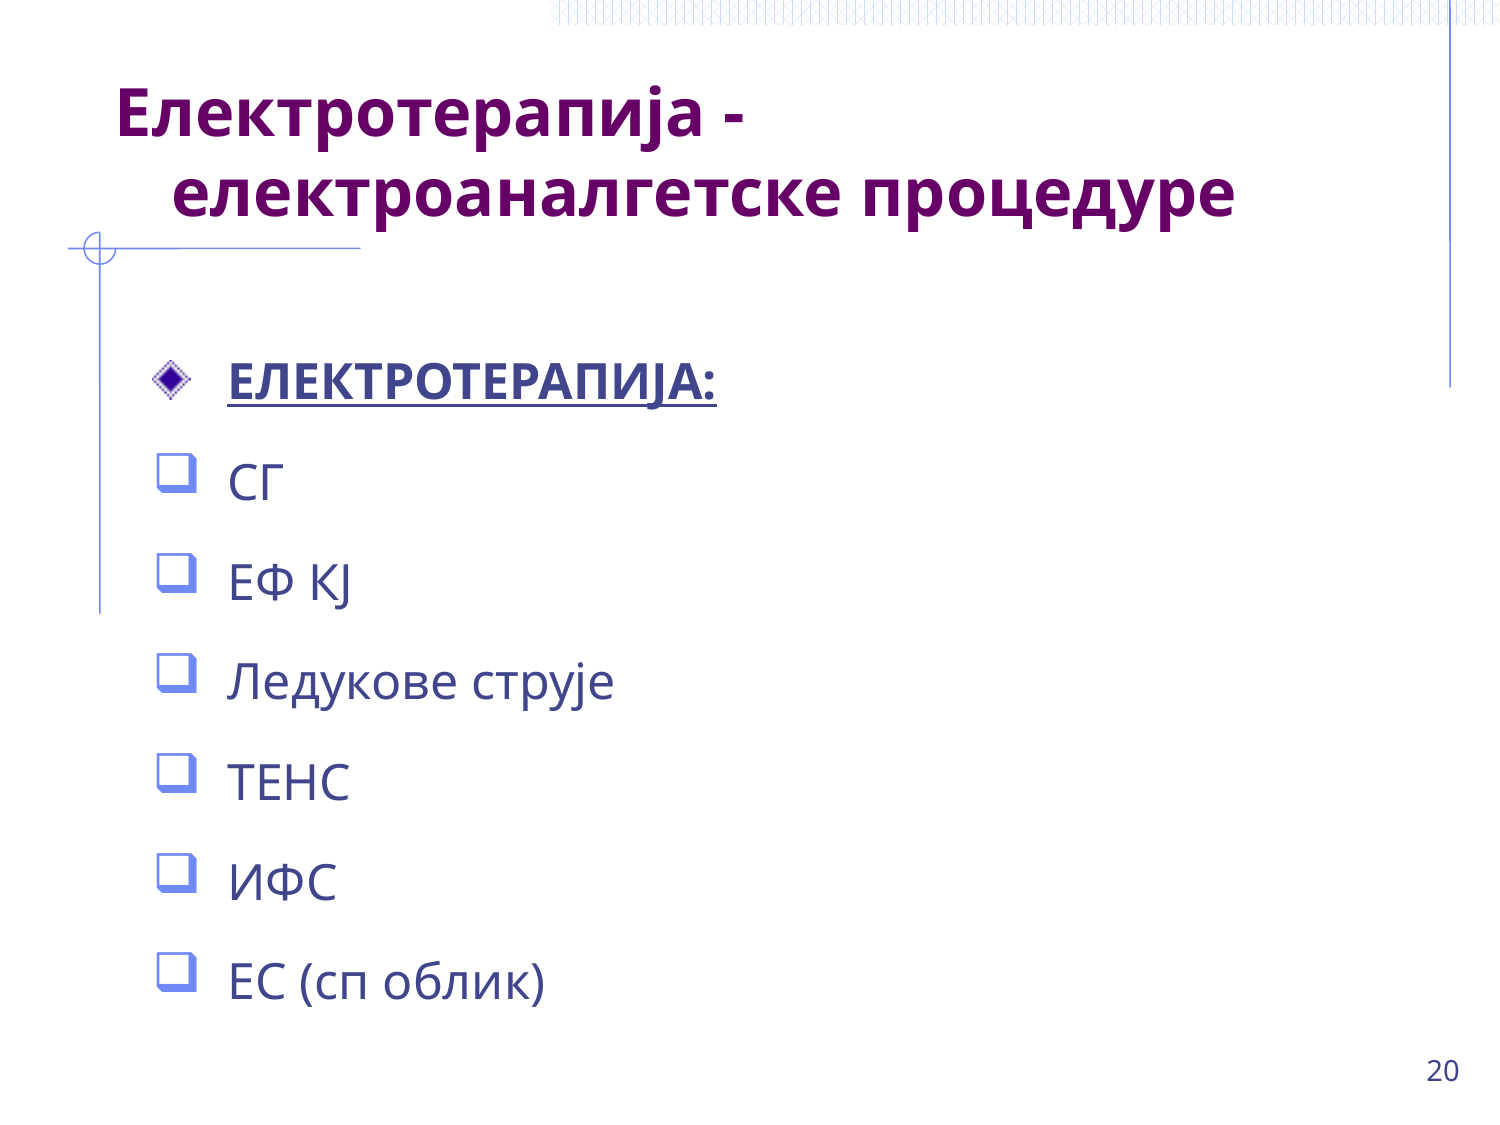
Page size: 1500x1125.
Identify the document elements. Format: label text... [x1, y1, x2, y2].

slide_number 20 [1162, 1025, 1475, 1100]
title Електротерапија - електроаналгетске процедуре [99, 49, 1376, 238]
picture [152, 360, 191, 400]
list ЕЛЕКТРОТЕРАПИЈА: СГ ЕФ КЈ Ледукове струје ТЕНС ИФС ЕС (сп облик) [137, 312, 1413, 988]
